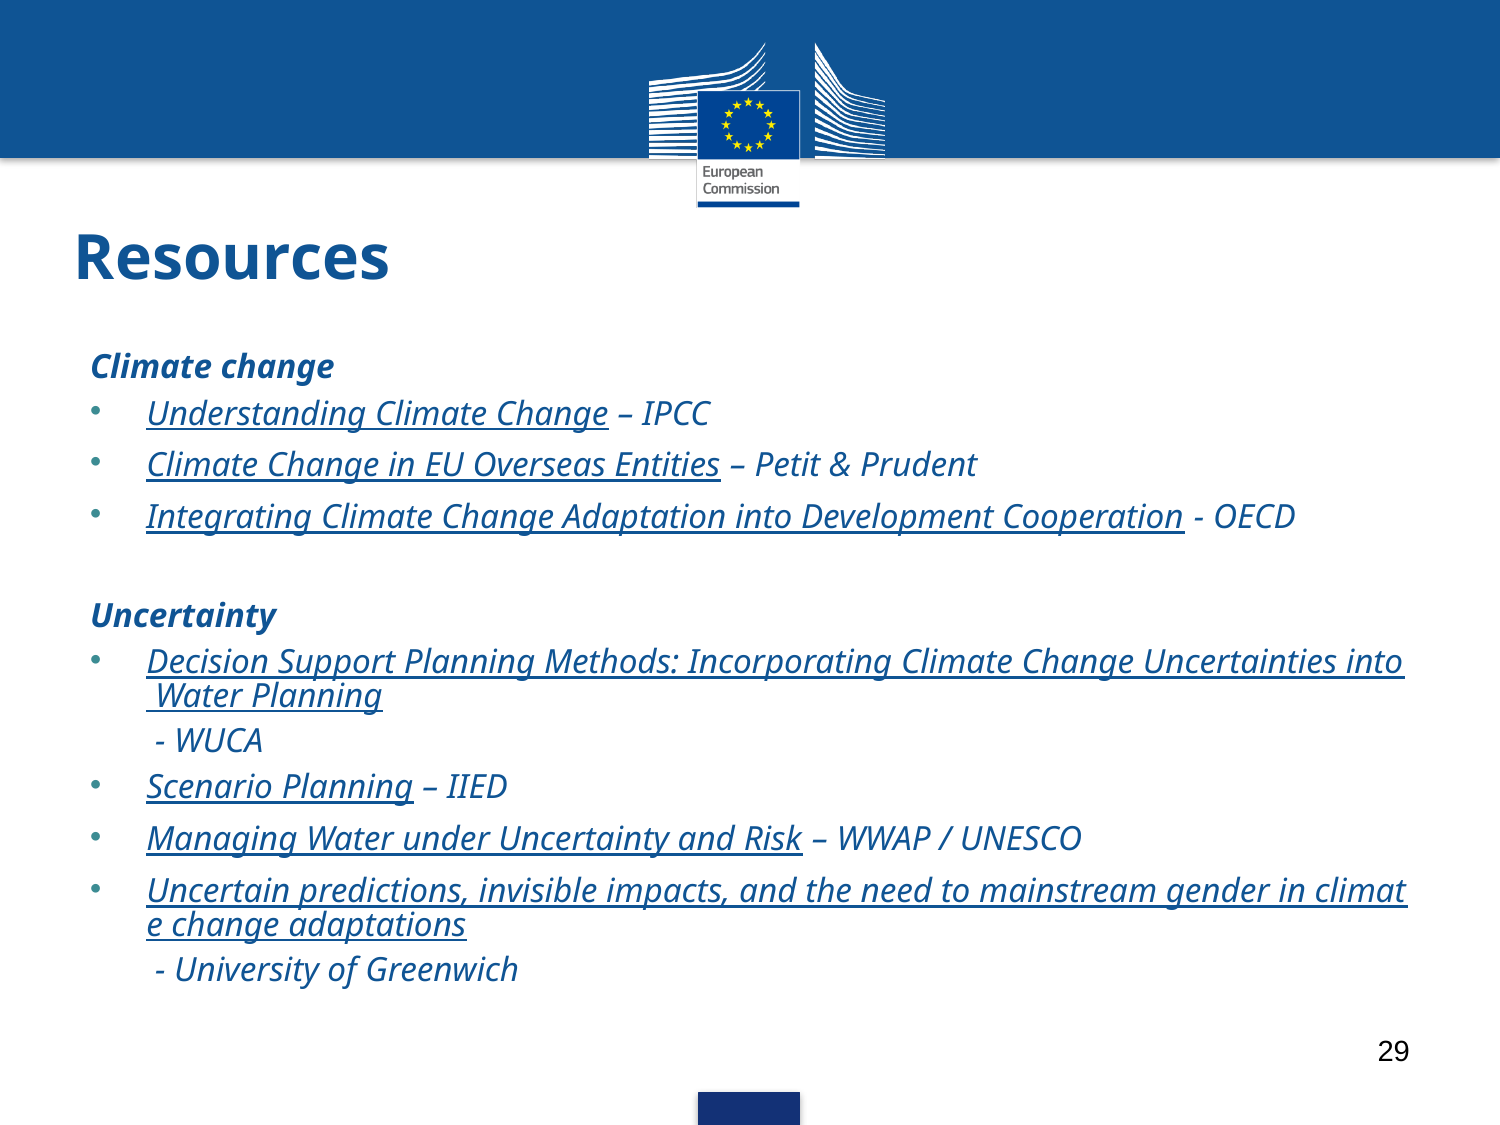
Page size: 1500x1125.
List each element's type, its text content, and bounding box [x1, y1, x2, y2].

list Climate change Understanding Climate Change – IPCC Climate Change in EU Overseas Entities – Petit & Prudent Integrating Climate Change Adaptation into Development Cooperation - OECD Uncertainty Decision Support Planning Methods: Incorporating Climate Change Uncertainties into Water Planning - WUCA Scenario Planning – IIED Managing Water under Uncertainty and Risk – WWAP / UNESCO Uncertain predictions, invisible impacts, and the need to mainstream gender in climate change adaptations - University of Greenwich [74, 337, 1426, 991]
picture [649, 42, 885, 152]
title Resources [0, 152, 1351, 357]
slide_number 29 [1074, 1024, 1426, 1103]
